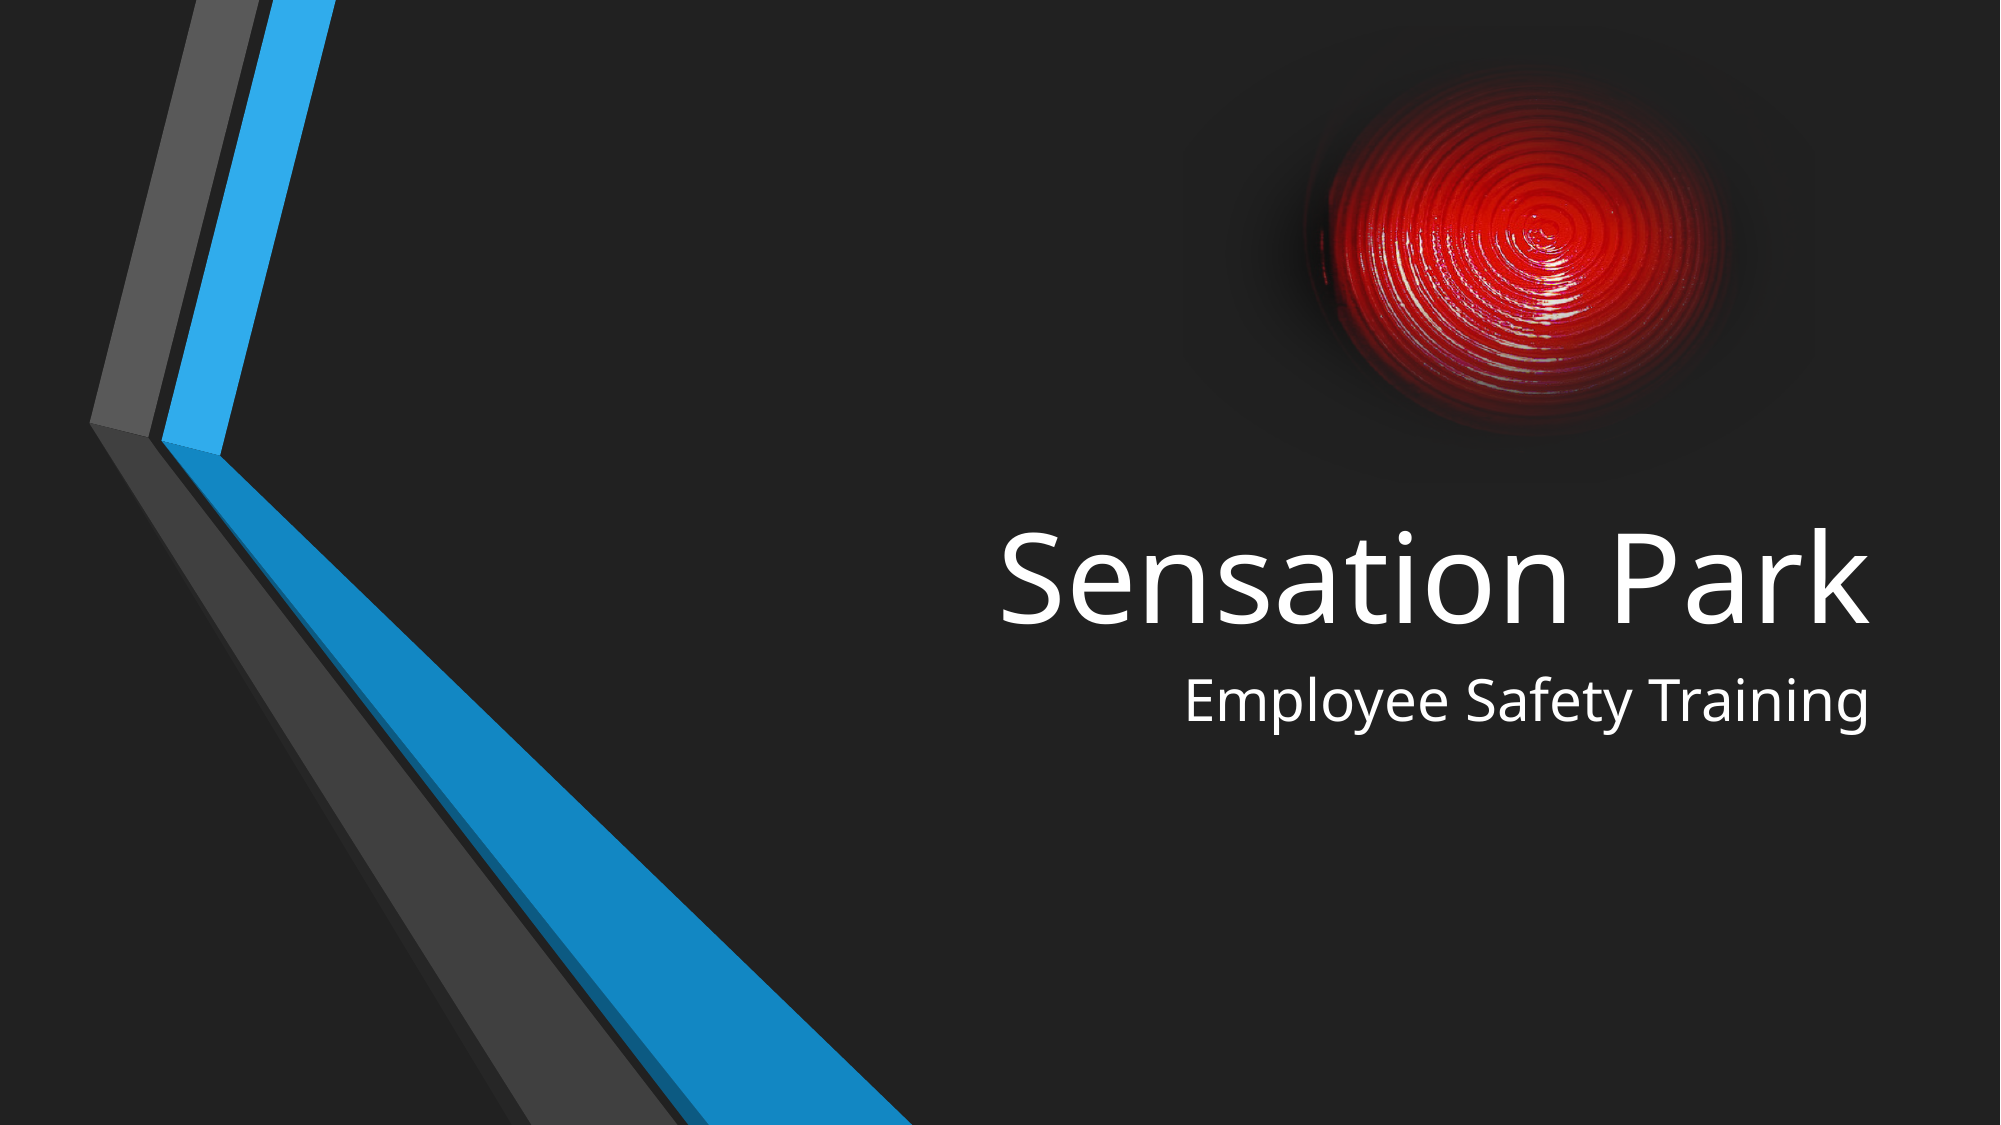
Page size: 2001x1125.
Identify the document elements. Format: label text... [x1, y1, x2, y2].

title Sensation Park [480, 226, 1887, 656]
subtitle Employee Safety Training [740, 655, 1887, 884]
picture [1148, 15, 1849, 493]
